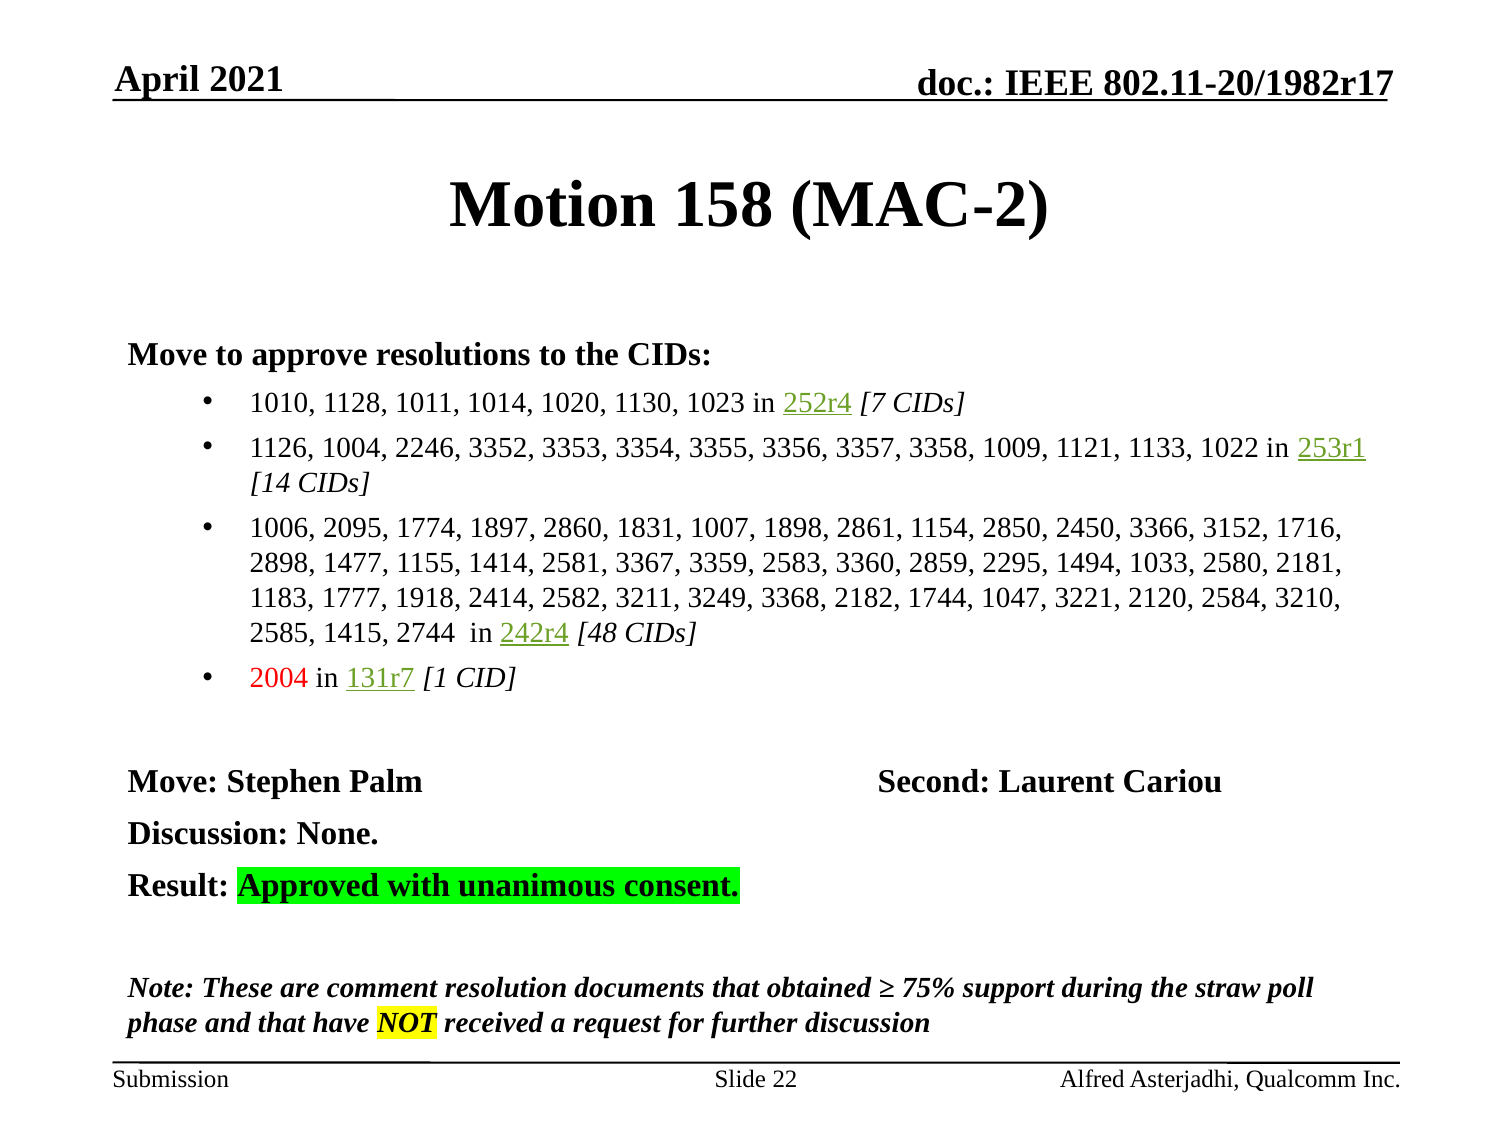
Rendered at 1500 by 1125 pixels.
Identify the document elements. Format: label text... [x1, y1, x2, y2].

title Motion 158 (MAC-2) [112, 112, 1388, 288]
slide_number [114, 54, 423, 100]
list Move to approve resolutions to the CIDs: 1010, 1128, 1011, 1014, 1020, 1130, 1023 in 252r4 [7 CIDs] 1126, 1004, 2246, 3352, 3353, 3354, 3355, 3356, 3357, 3358, 1009, 1121, 1133, 1022 in 253r1 [14 CIDs] 1006, 2095, 1774, 1897, 2860, 1831, 1007, 1898, 2861, 1154, 2850, 2450, 3366, 3152, 1716, 2898, 1477, 1155, 1414, 2581, 3367, 3359, 2583, 3360, 2859, 2295, 1494, 1033, 2580, 2181, 1183, 1777, 1918, 2414, 2582, 3211, 3249, 3368, 2182, 1744, 1047, 3221, 2120, 2584, 3210, 2585, 1415, 2744 in 242r4 [48 CIDs] 2004 in 131r7 [1 CID] Move: Stephen Palm Second: Laurent Cariou Discussion: None. Result: Approved with unanimous consent. Note: These are comment resolution documents that obtained ≥ 75% support during the straw poll phase and that have NOT received a request for further discussion [112, 324, 1388, 1063]
slide_number Slide 22 [712, 1061, 800, 1123]
footer Alfred Asterjadhi, Qualcomm Inc. [878, 1061, 1402, 1093]
